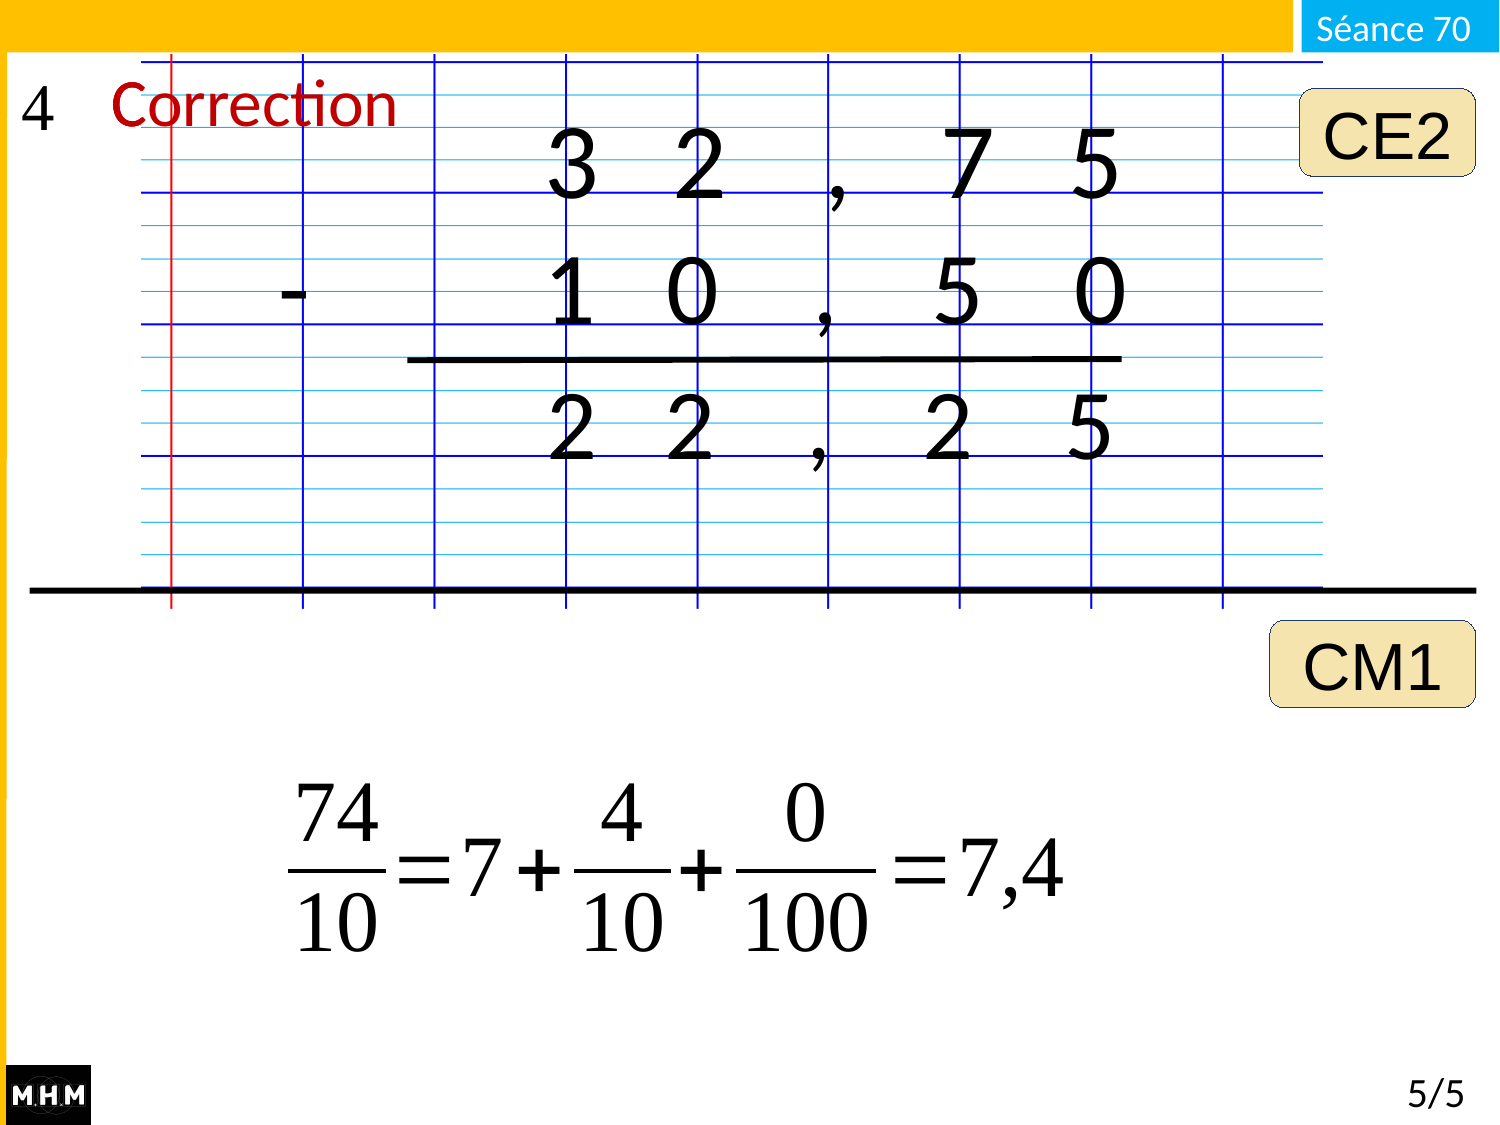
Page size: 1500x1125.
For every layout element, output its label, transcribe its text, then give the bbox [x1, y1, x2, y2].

text_box CE2 [1327, 88, 1476, 177]
text_box CM1 [1269, 620, 1476, 708]
text_box Correction [96, 60, 135, 149]
picture [6, 1065, 91, 1125]
picture [140, 54, 1323, 619]
list 5/5 [1373, 1064, 1500, 1125]
